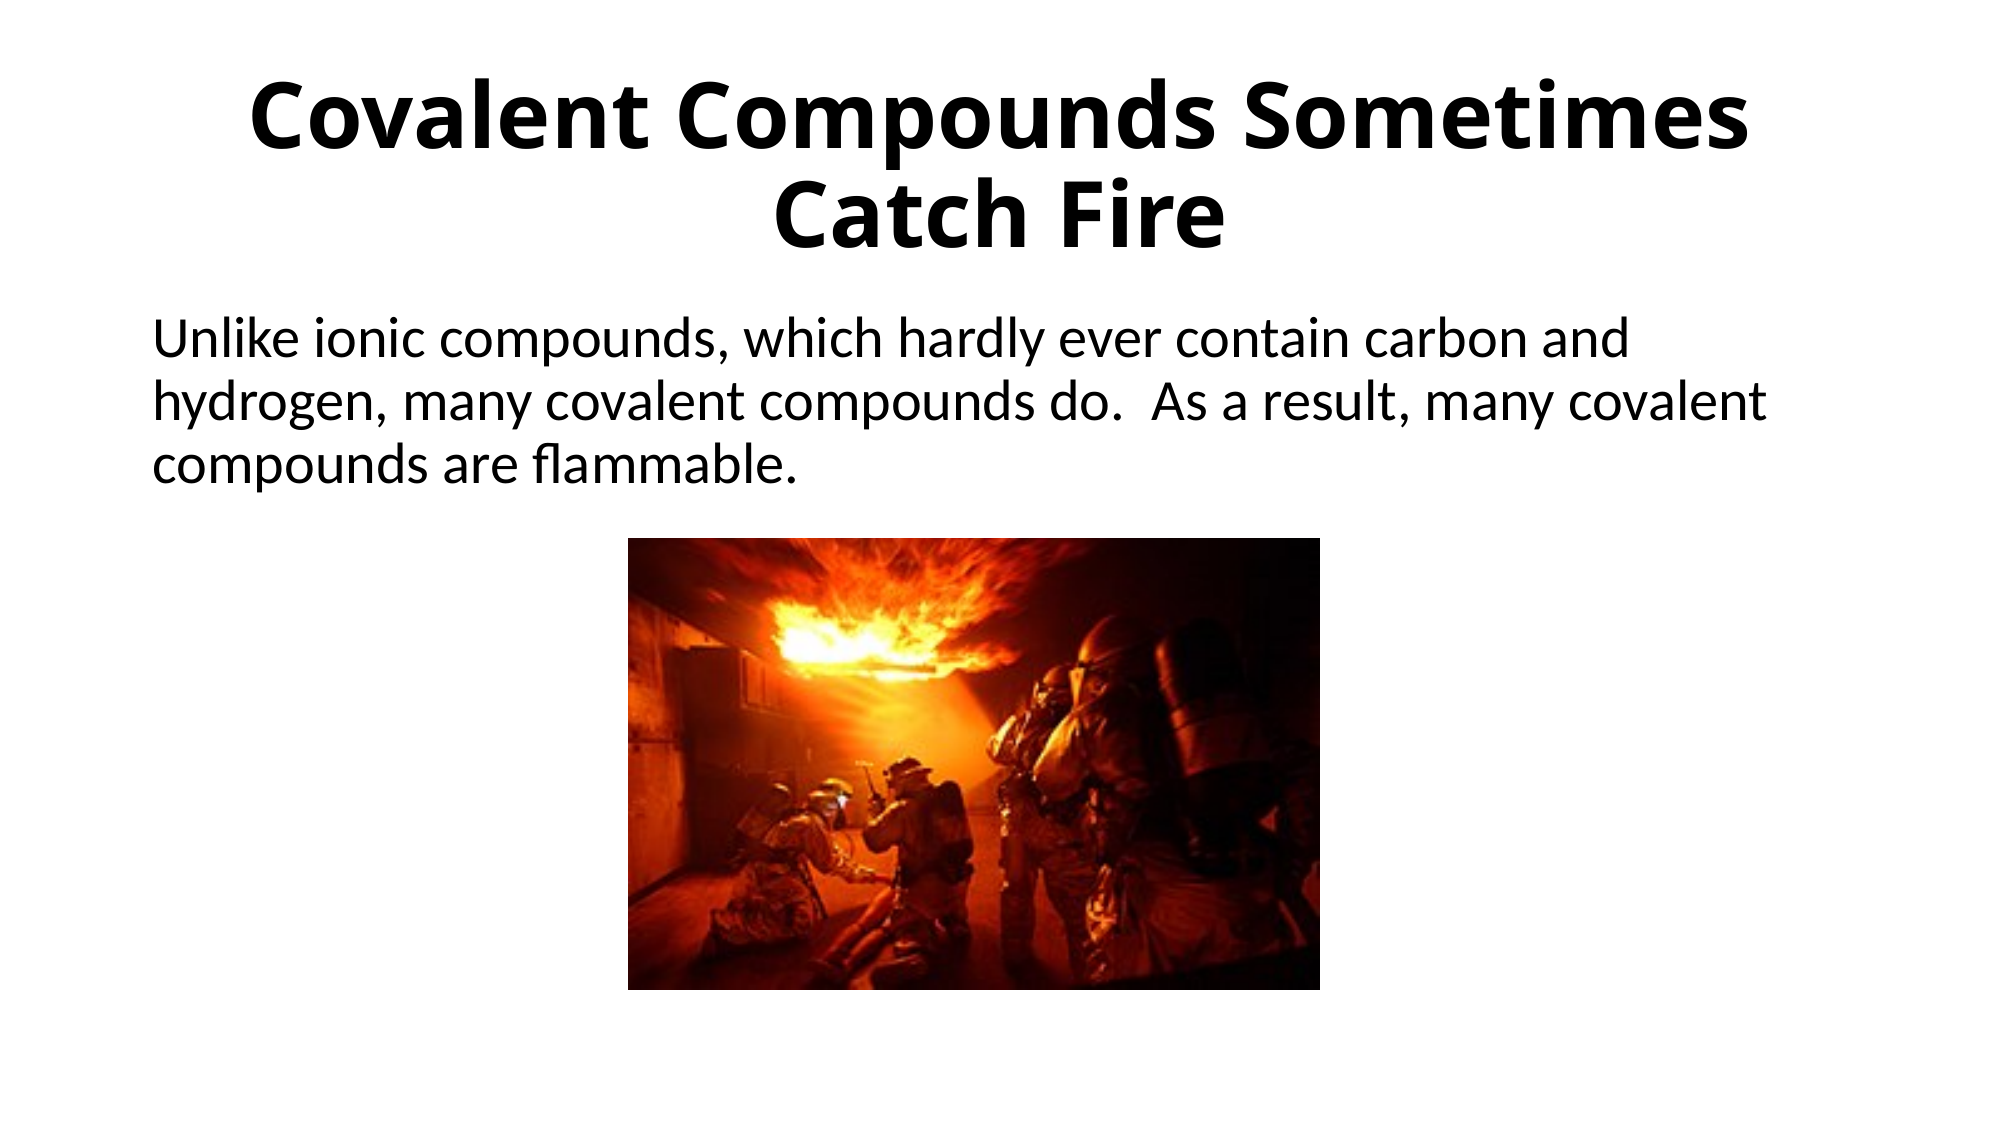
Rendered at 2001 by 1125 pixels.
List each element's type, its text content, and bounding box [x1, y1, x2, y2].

picture [628, 538, 1320, 990]
list Unlike ionic compounds, which hardly ever contain carbon and hydrogen, many covalent compounds do. As a result, many covalent compounds are flammable. [137, 299, 1863, 517]
title Covalent Compounds Sometimes Catch Fire [137, 59, 1863, 278]
